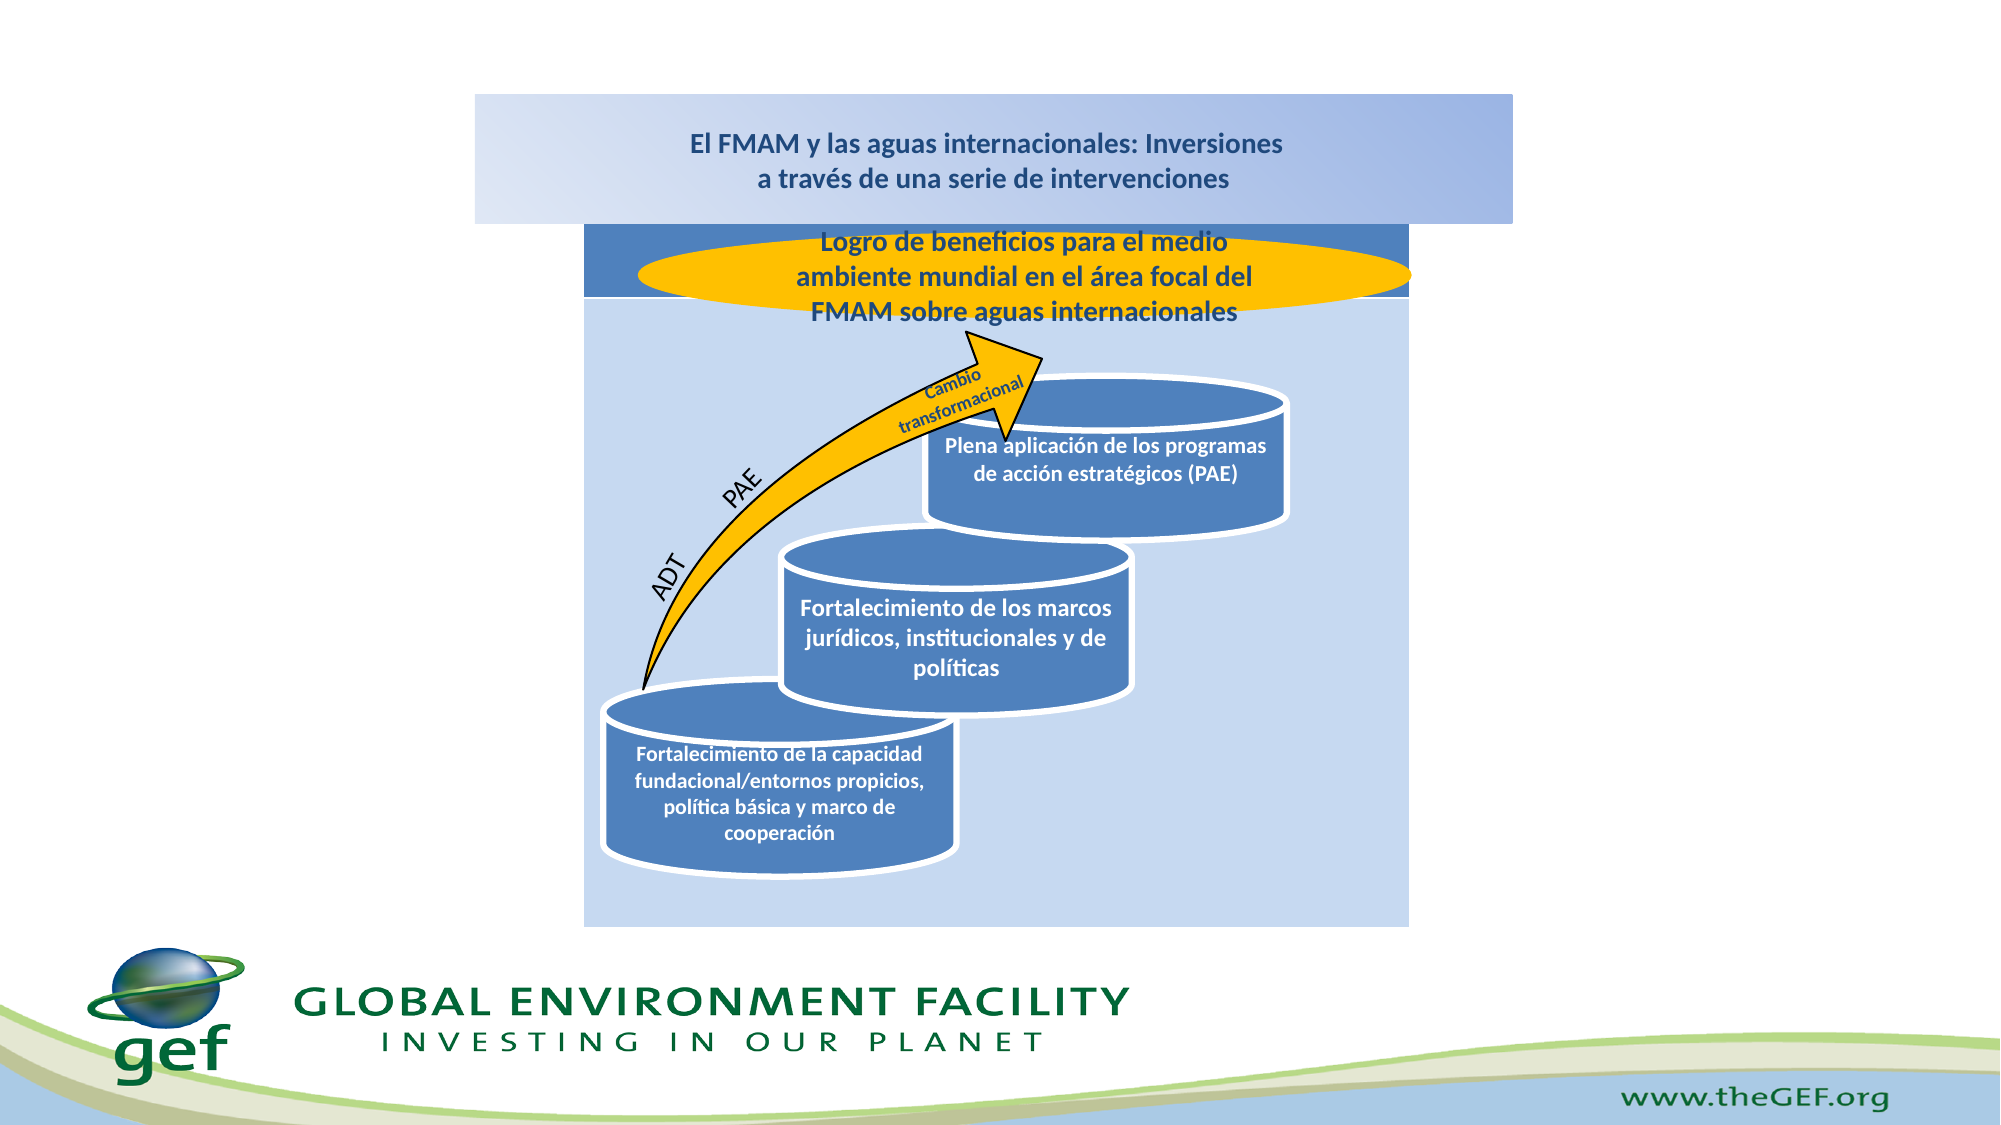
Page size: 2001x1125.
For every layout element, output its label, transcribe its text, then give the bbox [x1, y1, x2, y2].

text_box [602, 234, 1410, 877]
table_cell [584, 299, 1409, 927]
picture [0, 920, 2000, 1125]
text_box El FMAM y las aguas internacionales: Inversiones a través de una serie de intervenciones [474, 94, 1513, 224]
table_header [584, 224, 1409, 297]
